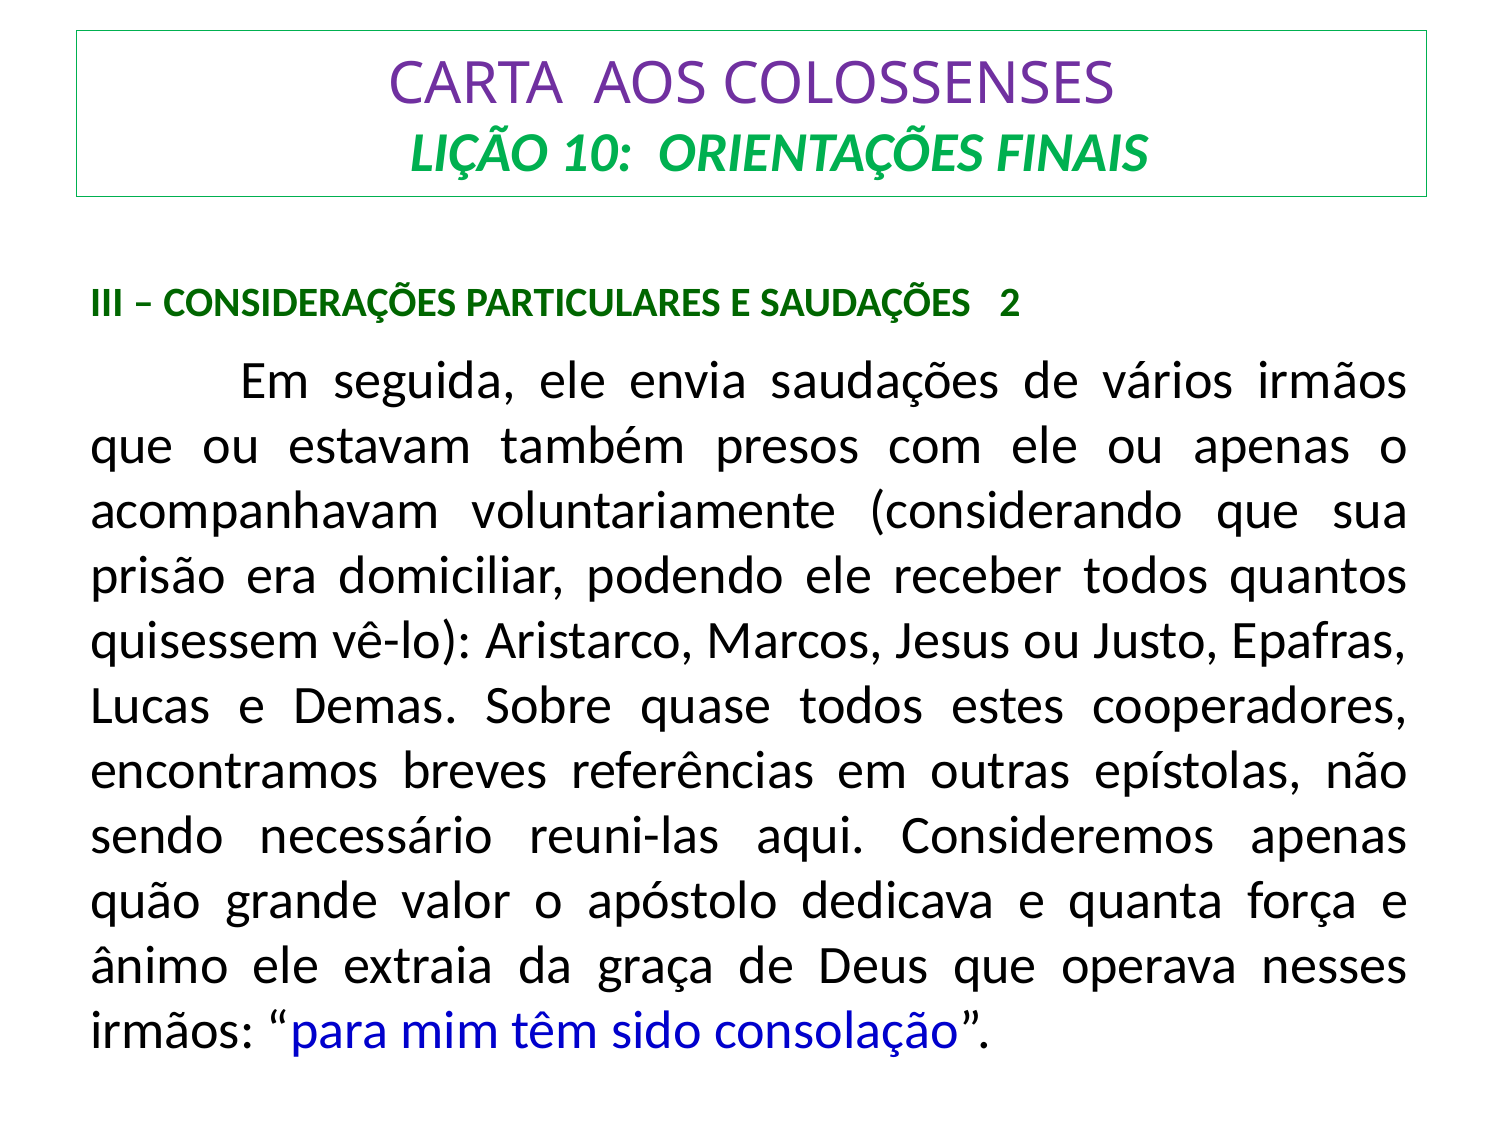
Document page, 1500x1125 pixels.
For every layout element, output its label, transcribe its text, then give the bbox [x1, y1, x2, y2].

list III – CONSIDERAÇÕES PARTICULARES E SAUDAÇÕES 2 Em seguida, ele envia saudações de vários irmãos que ou estavam também presos com ele ou apenas o acompanhavam voluntariamente (considerando que sua prisão era domiciliar, podendo ele receber todos quantos quisessem vê-lo): Aristarco, Marcos, Jesus ou Justo, Epafras, Lucas e Demas. Sobre quase todos estes cooperadores, encontramos breves referências em outras epístolas, não sendo necessário reuni-las aqui. Consideremos apenas quão grande valor o apóstolo dedicava e quanta força e ânimo ele extraia da graça de Deus que operava nesses irmãos: “para mim têm sido consolação”. [75, 267, 1425, 1059]
title CARTA AOS COLOSSENSES LIÇÃO 10: ORIENTAÇÕES FINAIS [76, 30, 1427, 197]
